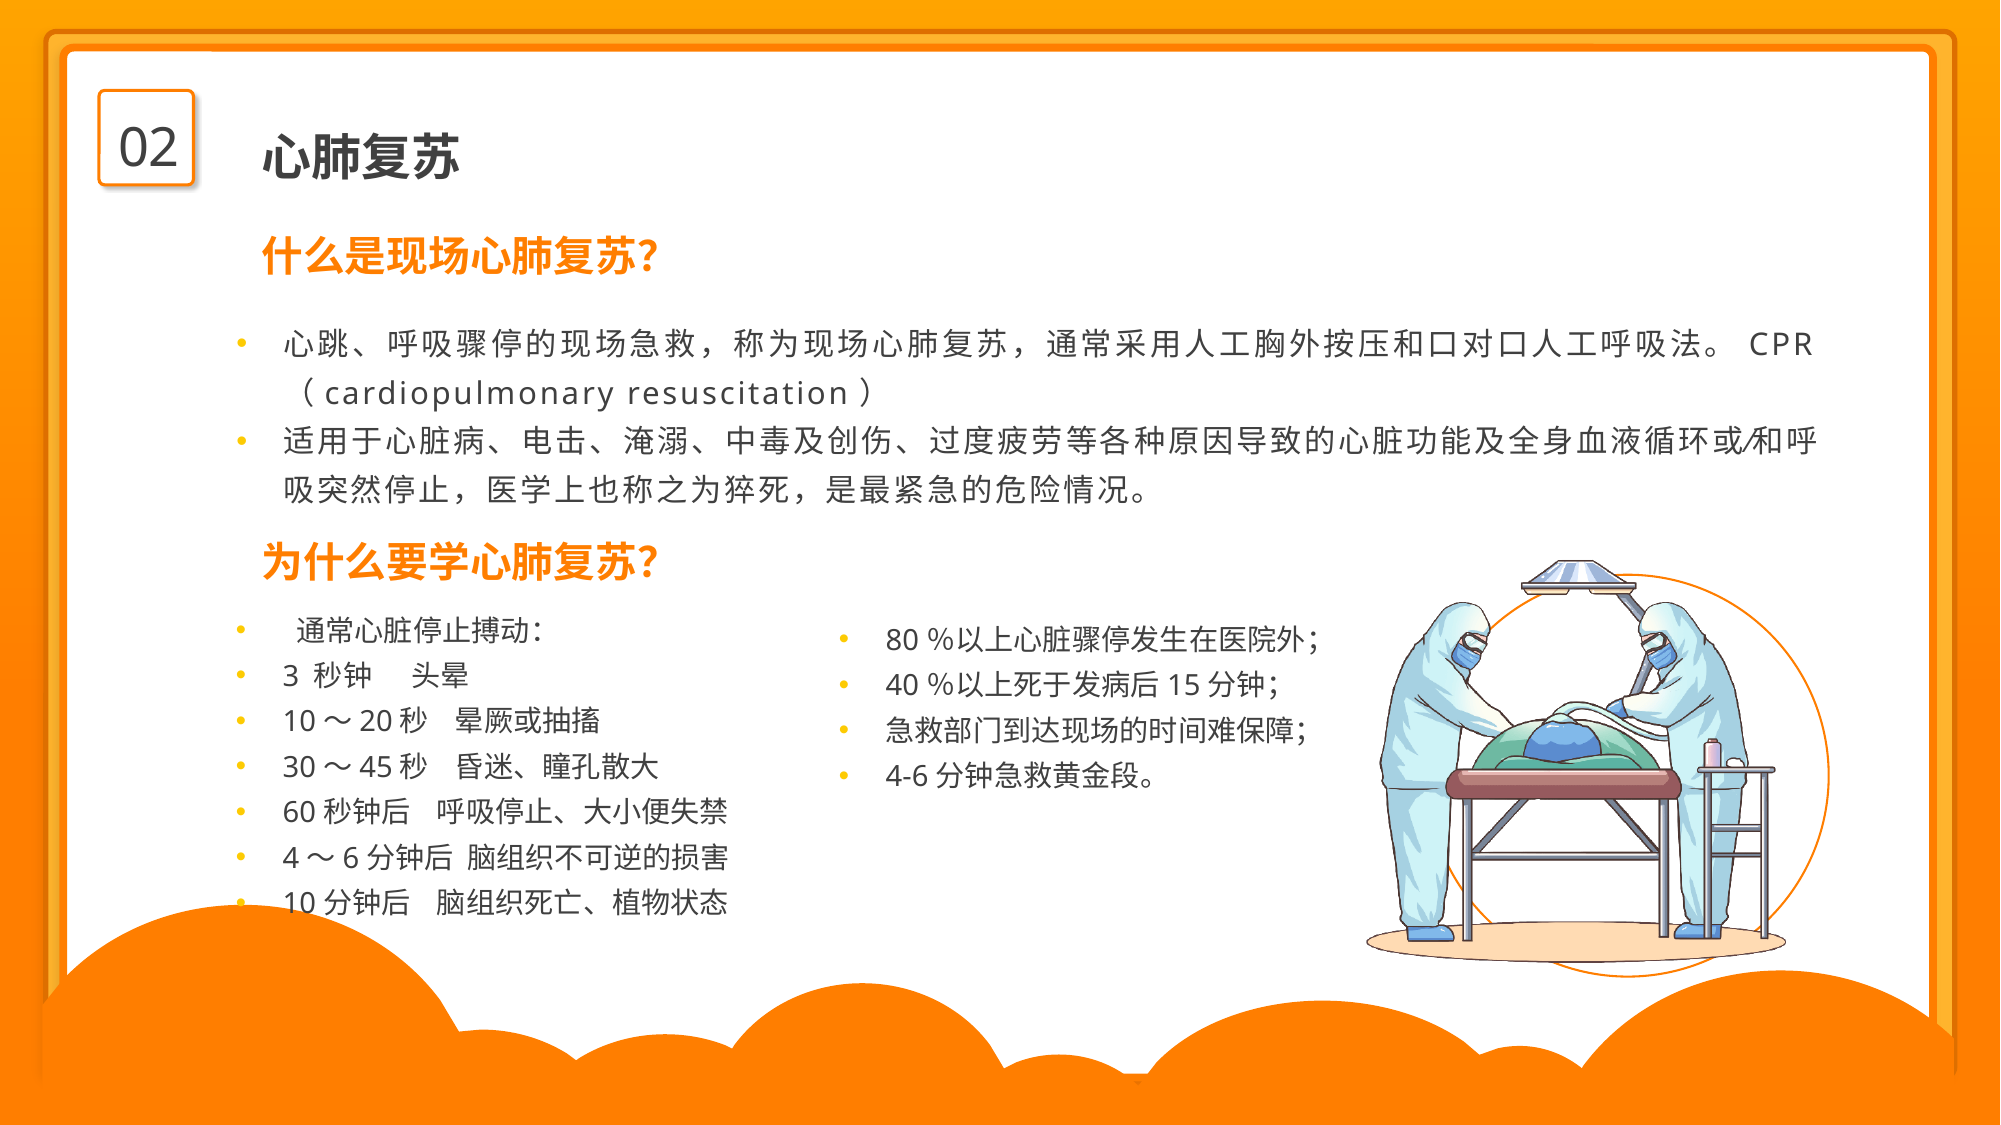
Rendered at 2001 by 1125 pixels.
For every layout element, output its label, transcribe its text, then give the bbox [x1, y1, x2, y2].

text_box 心跳、呼吸骤停的现场急救，称为现场心肺复苏，通常采用人工胸外按压和口对口人工呼吸法。CPR（cardiopulmonary resuscitation） 适用于心脏病、电击、淹溺、中毒及创伤、过度疲劳等各种原因导致的心脏功能及全身血液循环或⁄和呼吸突然停止，医学上也称之为猝死，是最紧急的危险情况。 [221, 305, 1838, 516]
text_box 通常心脏停止搏动： 3 秒钟 头晕 10～20秒 晕厥或抽搐 30～45秒 昏迷、瞳孔散大 60秒钟后 呼吸停止、大小便失禁 4～6分钟后 脑组织不可逆的损害 10分钟后 脑组织死亡、植物状态 [221, 594, 784, 927]
text_box 80％以上心脏骤停发生在医院外； 40％以上死于发病后15分钟； 急救部门到达现场的时间难保障； 4-6分钟急救黄金段。 [823, 603, 1313, 800]
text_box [88, 90, 567, 187]
text_box 为什么要学心肺复苏？ [246, 528, 784, 594]
text_box 什么是现场心肺复苏？ [246, 222, 784, 288]
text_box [1313, 503, 1829, 1017]
